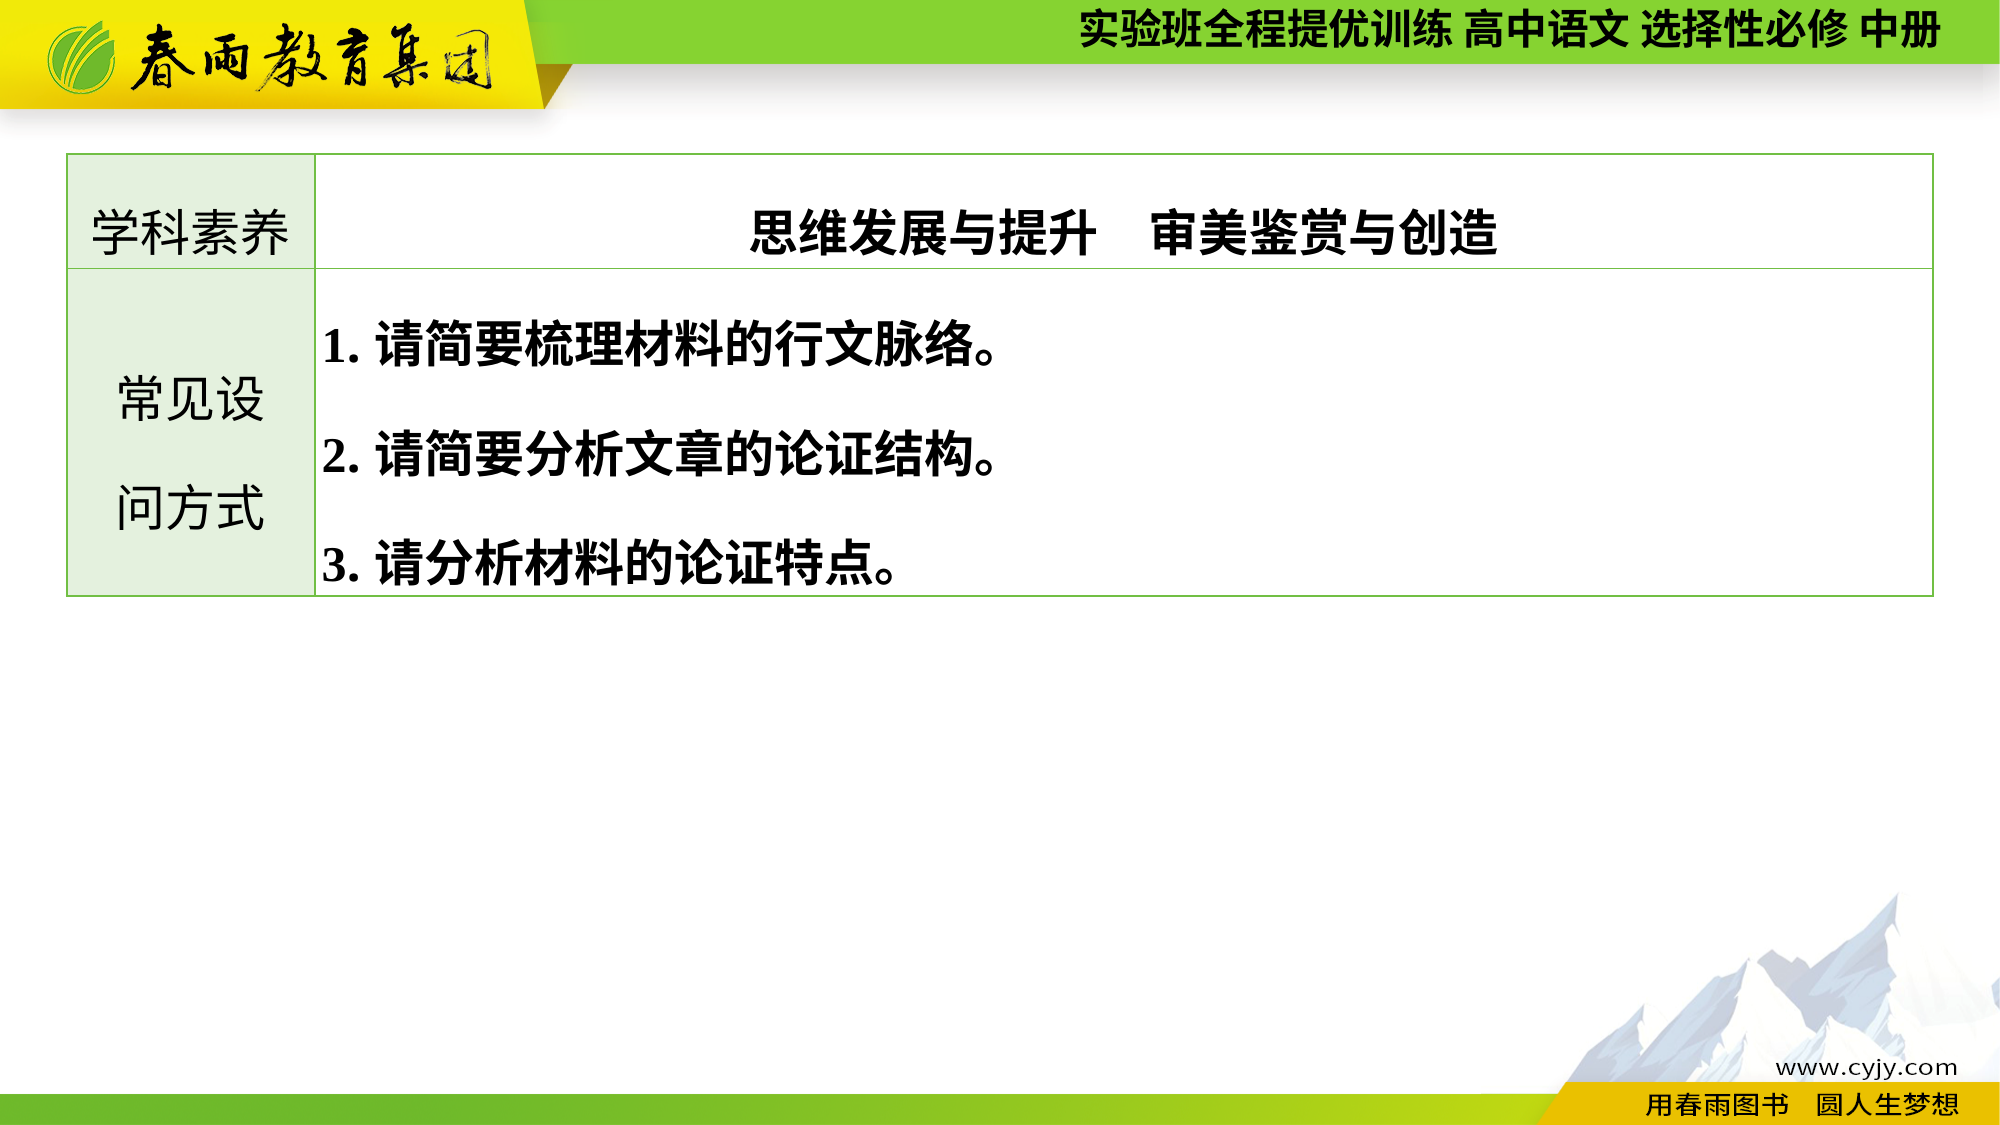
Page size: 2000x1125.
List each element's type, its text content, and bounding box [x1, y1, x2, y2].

table_cell 常见设 问方式 [68, 269, 314, 595]
table_cell 1.请简要梳理材料的行文脉络。 2.请简要分析文章的论证结构。 3.请分析材料的论证特点。 [316, 269, 1932, 595]
table_header 思维发展与提升 审美鉴赏与创造 [316, 155, 1932, 268]
table_header 学科素养 [68, 155, 314, 268]
picture [0, 0, 2000, 1125]
